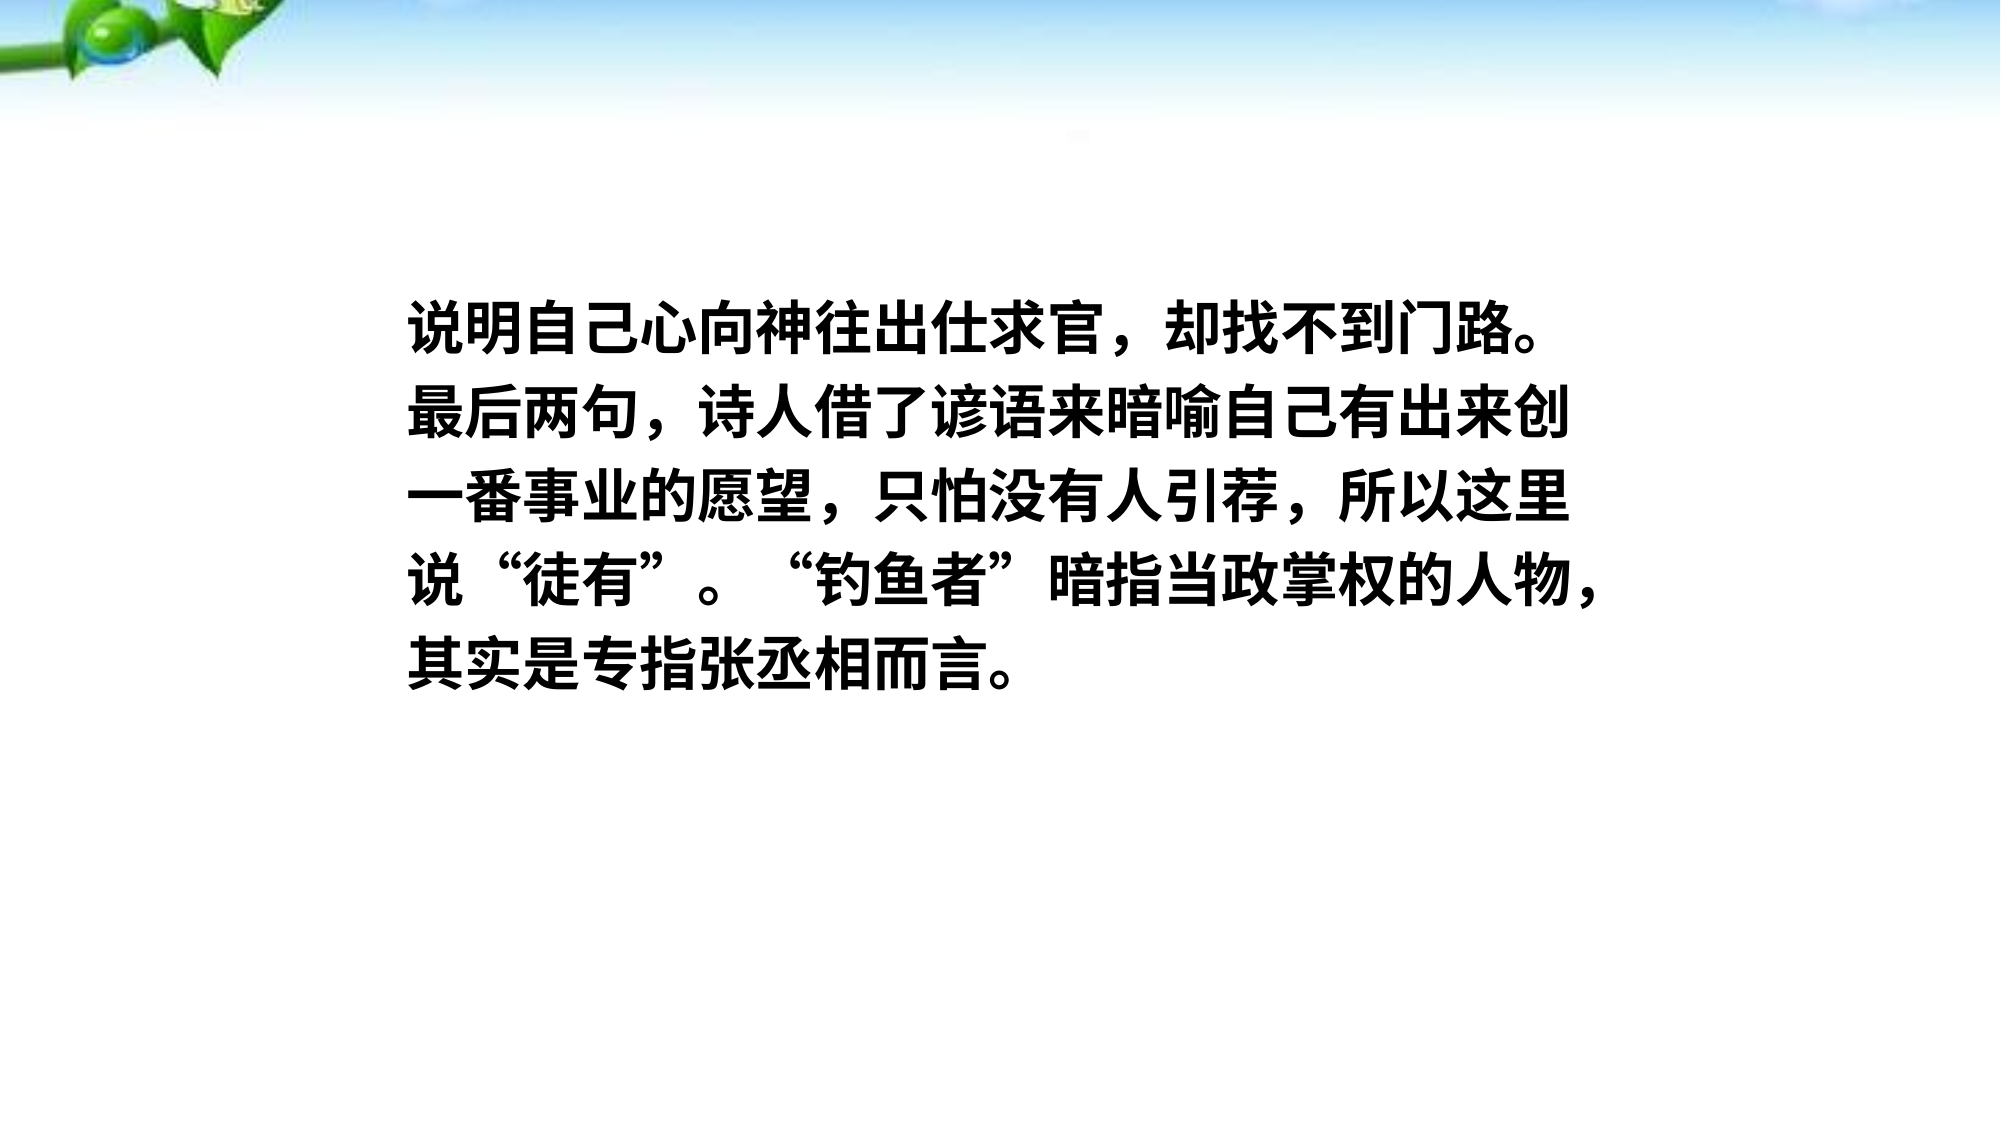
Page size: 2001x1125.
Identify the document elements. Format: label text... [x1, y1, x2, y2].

picture [0, 0, 2001, 1125]
text_box 说明自己心向神往出仕求官，却找不到门路。最后两句，诗人借了谚语来暗喻自己有出来创一番事业的愿望，只怕没有人引荐，所以这里说“徒有”。“钓鱼者”暗指当政掌权的人物，其实是专指张丞相而言。 [391, 269, 1609, 705]
